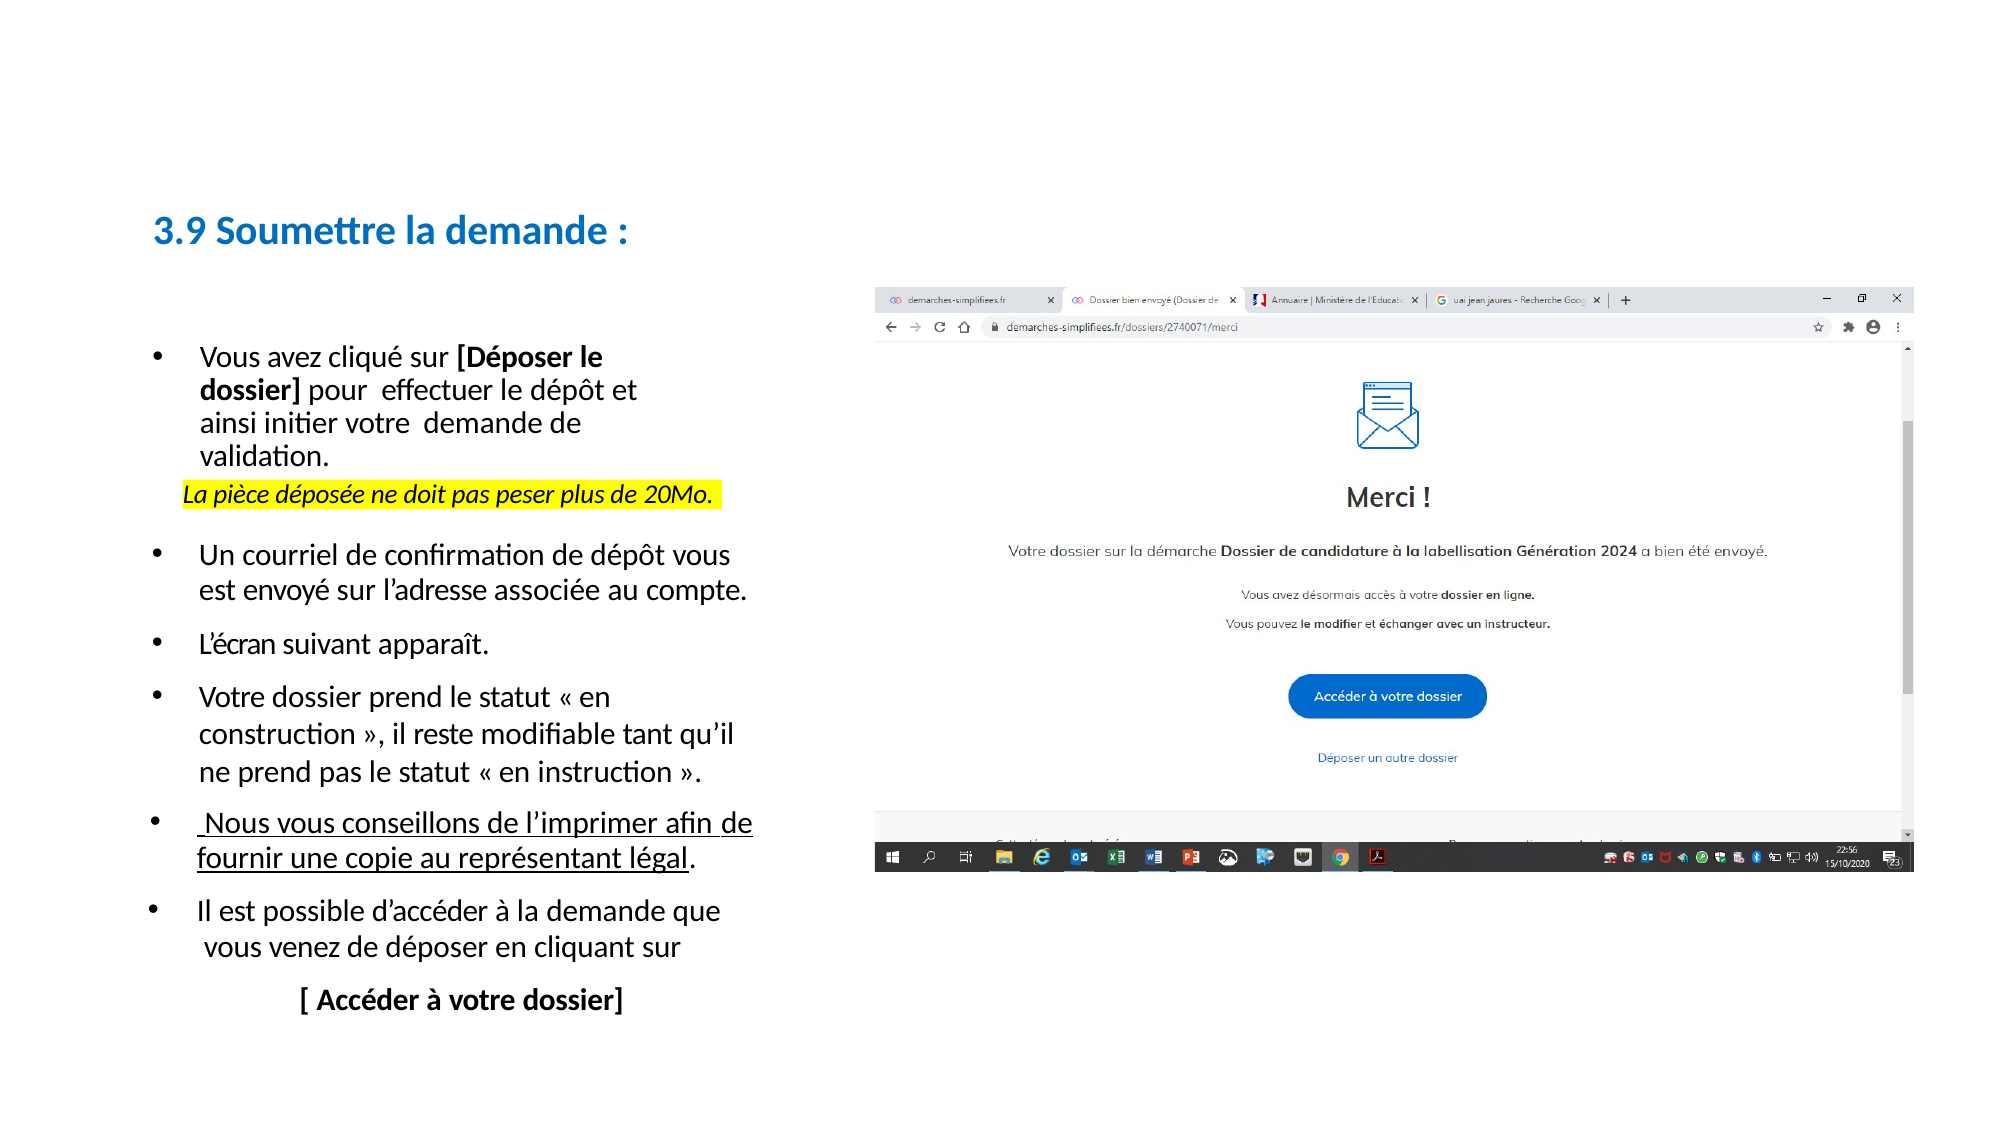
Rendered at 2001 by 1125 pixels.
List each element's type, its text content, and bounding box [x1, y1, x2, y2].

text_box La pièce déposée ne doit pas peser plus de 20Mo. [182, 479, 723, 510]
text_box [874, 287, 1914, 872]
title 3.9 Soumettre la demande : [150, 200, 665, 335]
text_box Un courriel de confirmation de dépôt vous est envoyé sur l’adresse associée au compte. L’écran suivant apparaît. Votre dossier prend le statut « en construction », il reste modifiable tant qu’il ne prend pas le statut « en instruction ». Nous vous conseillons de l’imprimer afin de fournir une copie au représentant légal. Il est possible d’accéder à la demande que vous venez de déposer en cliquant sur [ Accéder à votre dossier] [147, 531, 758, 1017]
text_box Vous avez cliqué sur [Déposer le dossier] pour effectuer le dépôt et ainsi initier votre demande de validation. [150, 335, 681, 474]
